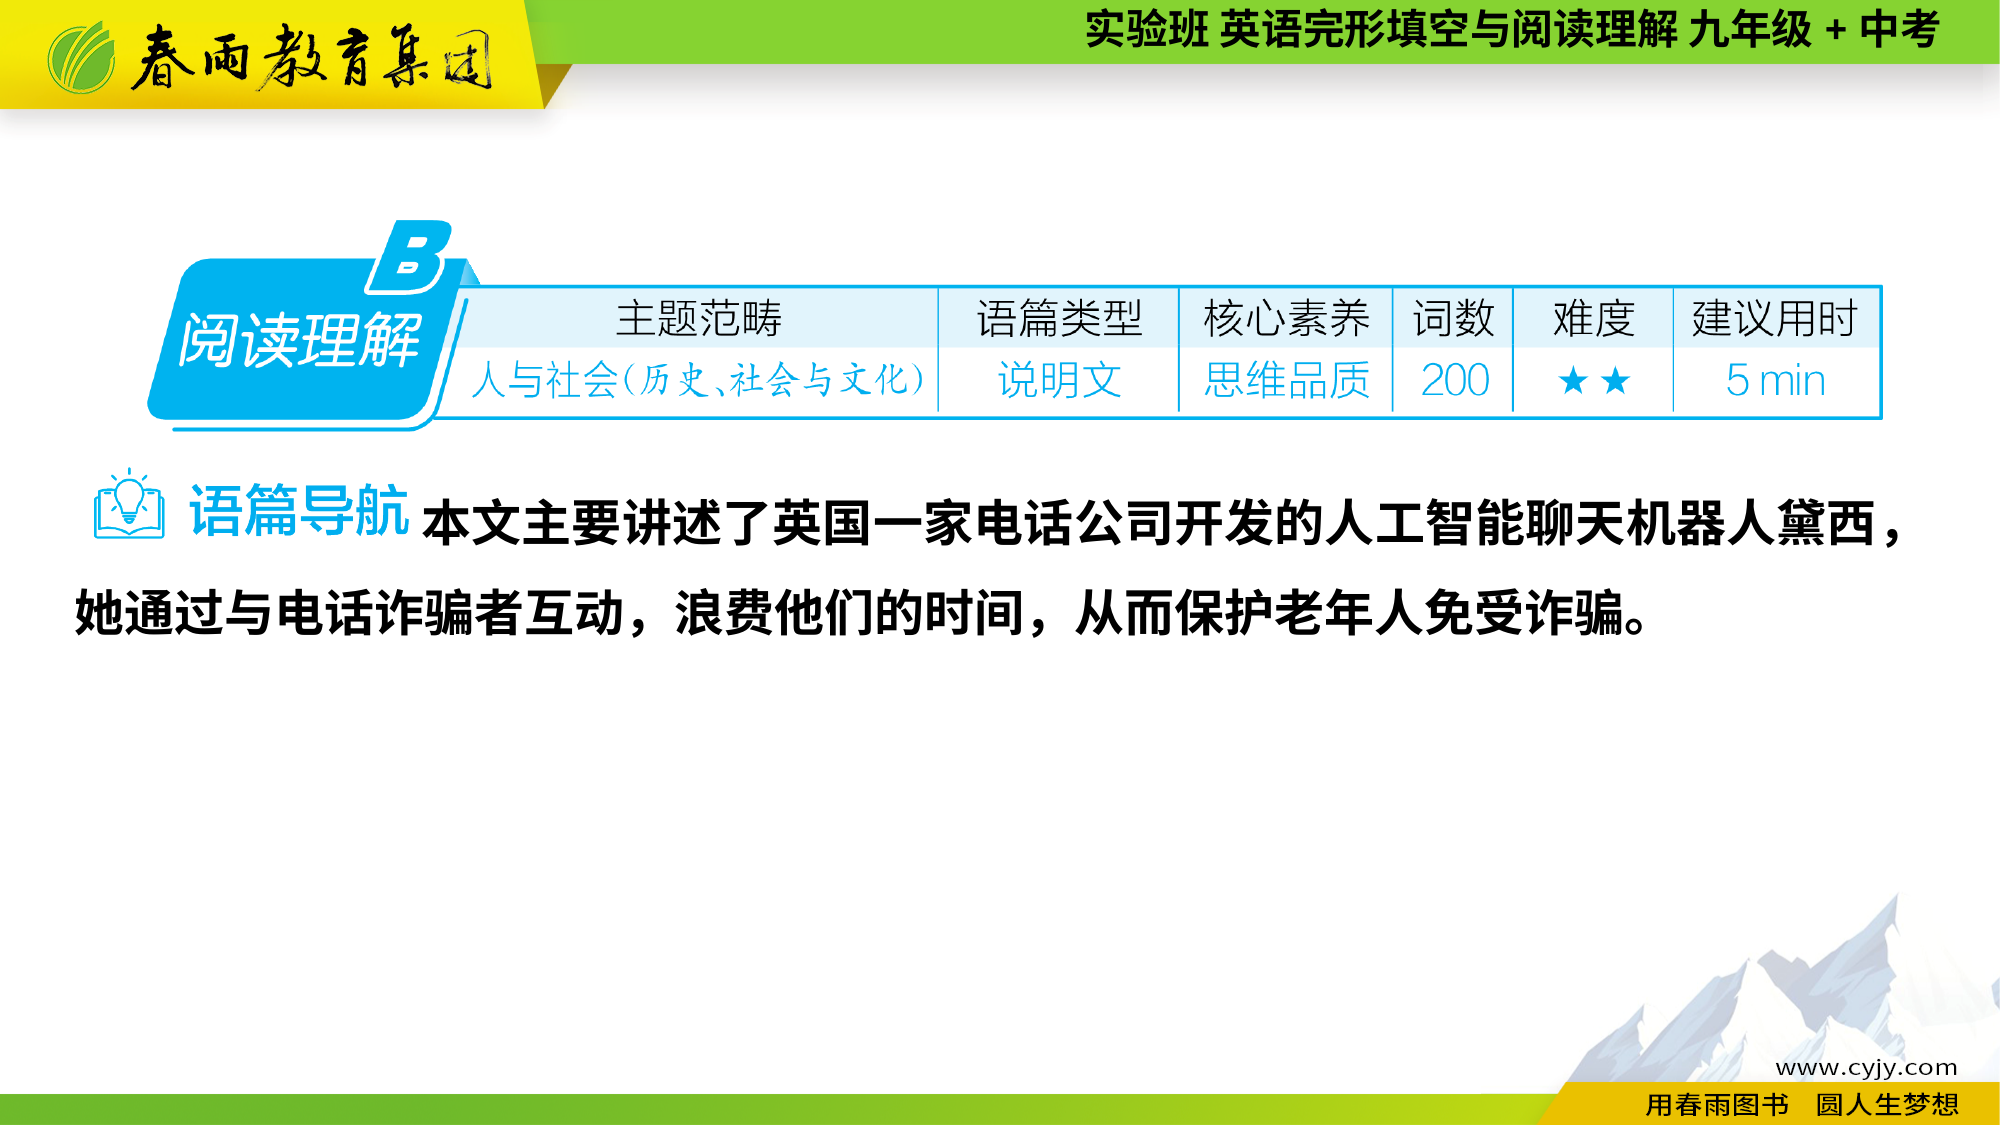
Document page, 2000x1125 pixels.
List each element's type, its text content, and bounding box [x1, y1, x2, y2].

list 本文主要讲述了英国一家电话公司开发的人工智能聊天机器人黛西，她通过与电话诈骗者互动，浪费他们的时间，从而保护老年人免受诈骗。 [59, 454, 1944, 640]
picture [0, 0, 2000, 1125]
